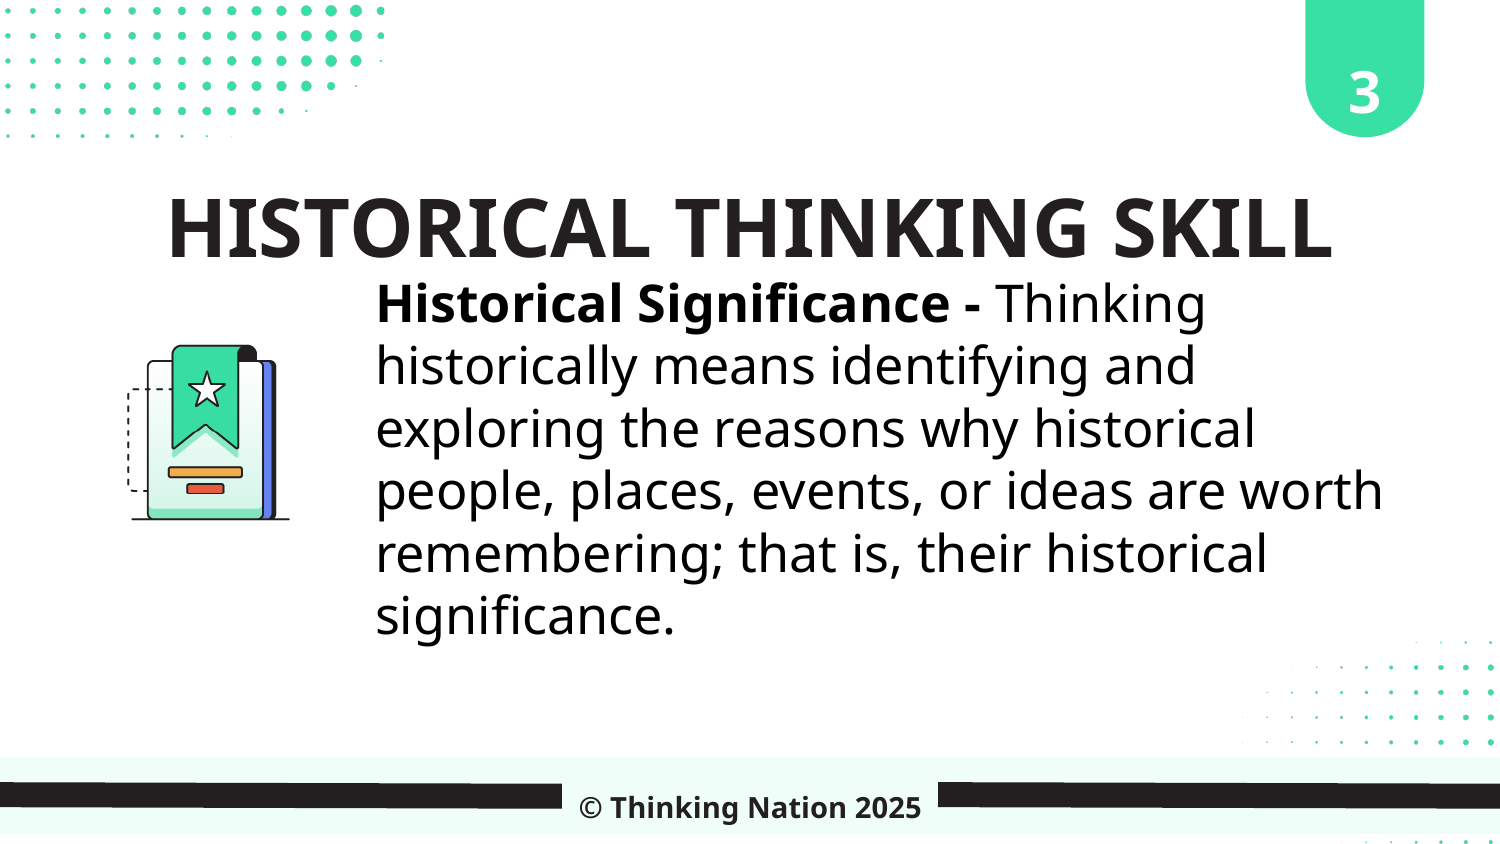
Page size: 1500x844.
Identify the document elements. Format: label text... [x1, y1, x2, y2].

text_box [1217, 640, 1500, 755]
text_box HISTORICAL THINKING SKILL [59, 137, 1441, 274]
text_box Historical Significance - Thinking historically means identifying and exploring the reasons why historical people, places, events, or ideas are worth remembering; that is, their historical significance. [375, 274, 1421, 646]
picture [85, 309, 331, 555]
text_box [0, 0, 385, 138]
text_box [1300, 0, 1430, 138]
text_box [0, 756, 1500, 835]
